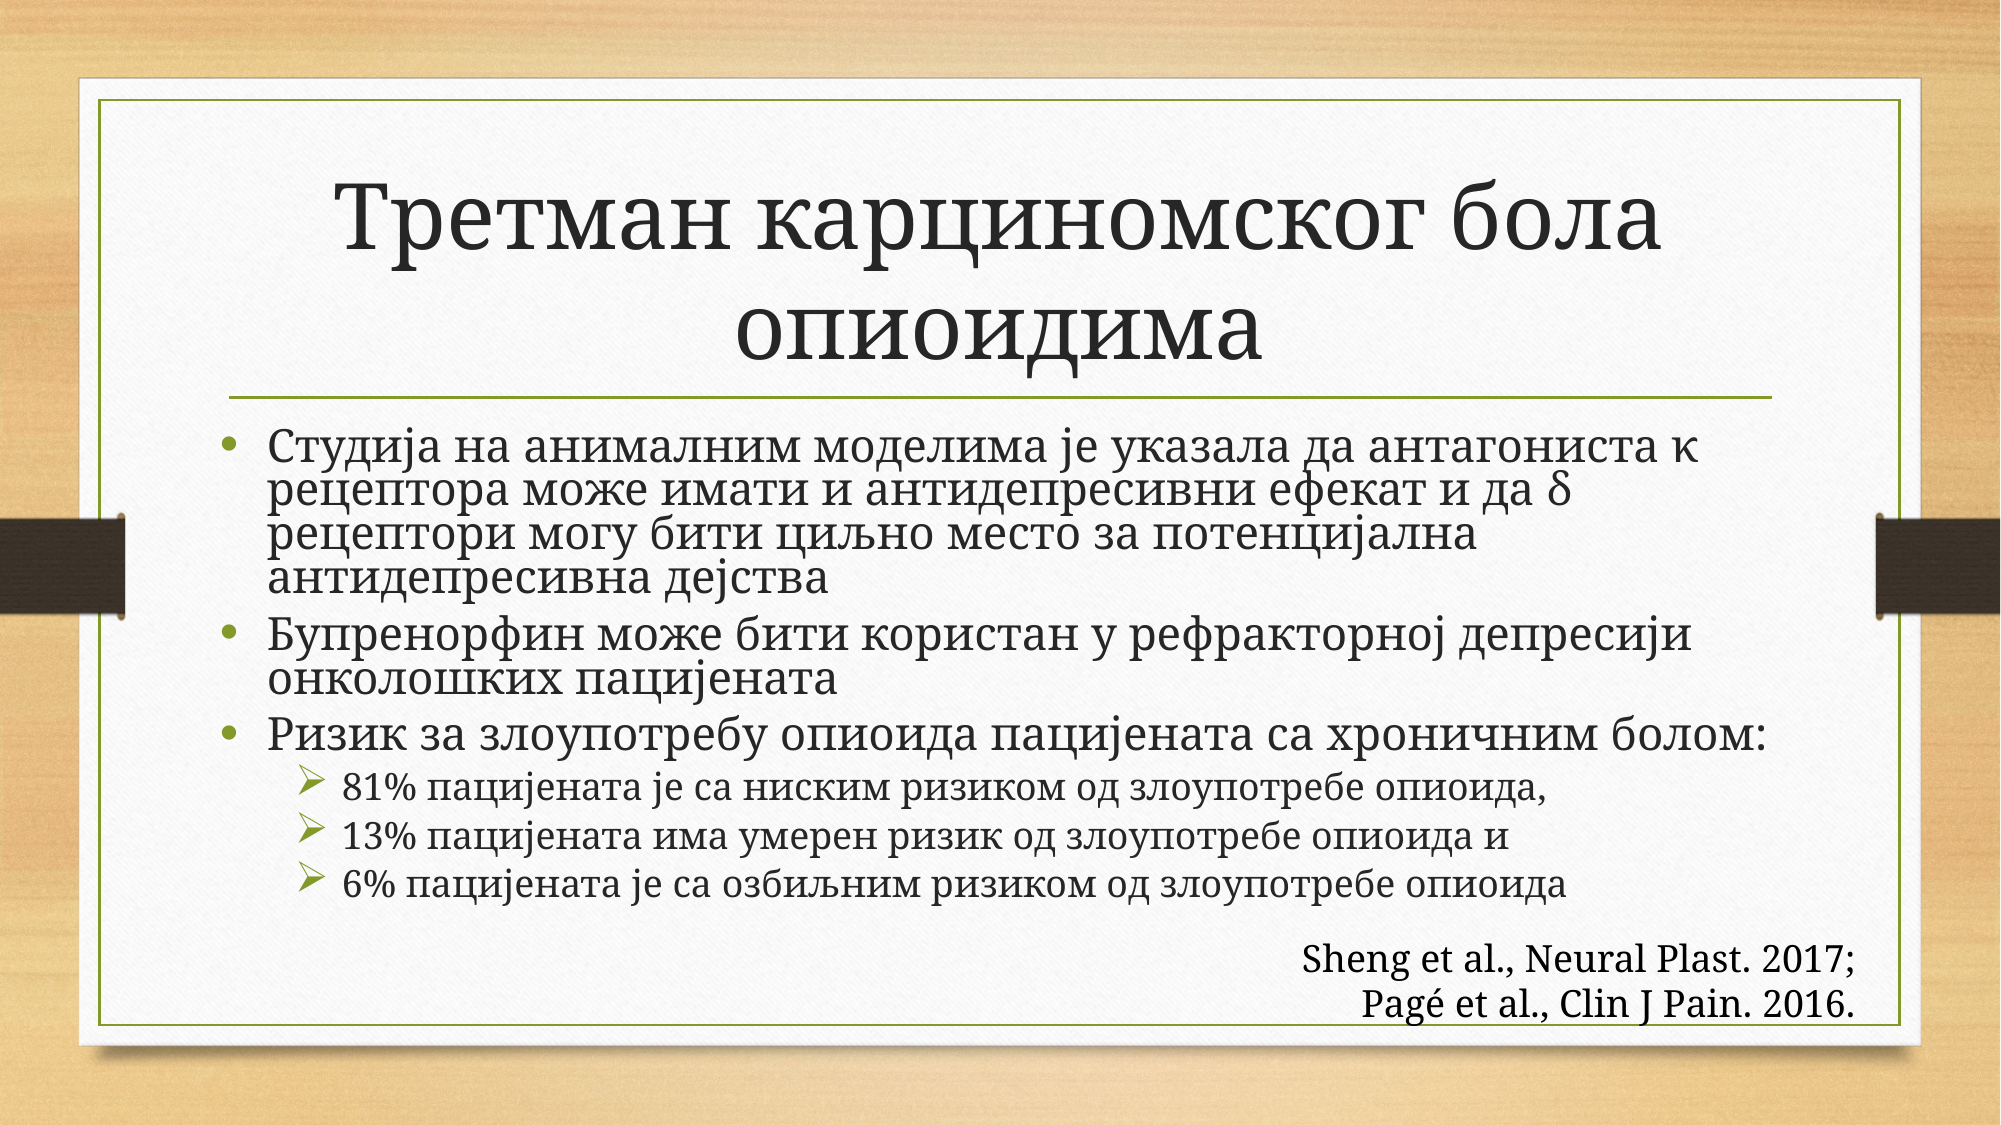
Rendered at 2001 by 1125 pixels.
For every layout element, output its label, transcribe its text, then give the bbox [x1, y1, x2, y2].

picture [0, 0, 2001, 1125]
title Третман карциномског бола опиоидима [211, 160, 1788, 376]
text_box Sheng et al., Neural Plast. 2017; Pagé et al., Clin J Pain. 2016. [1243, 927, 1864, 1033]
list Студија на анималним моделима је указала да антагониста κ рецептора може имати и антидепресивни ефекат и да δ рецептори могу бити циљно место за потенцијална антидепресивна дејства Бупренорфин може бити користан у рефракторној депресији онколошких пацијената Ризик за злоупотребу опиоида пацијената са хроничним болом: 81% пацијената је са ниским ризиком од злоупотребе опиоида, 13% пацијената има умерен ризик од злоупотребе опиоида и 6% пацијената је са озбиљним ризиком од злоупотребе опиоида [211, 418, 1788, 965]
